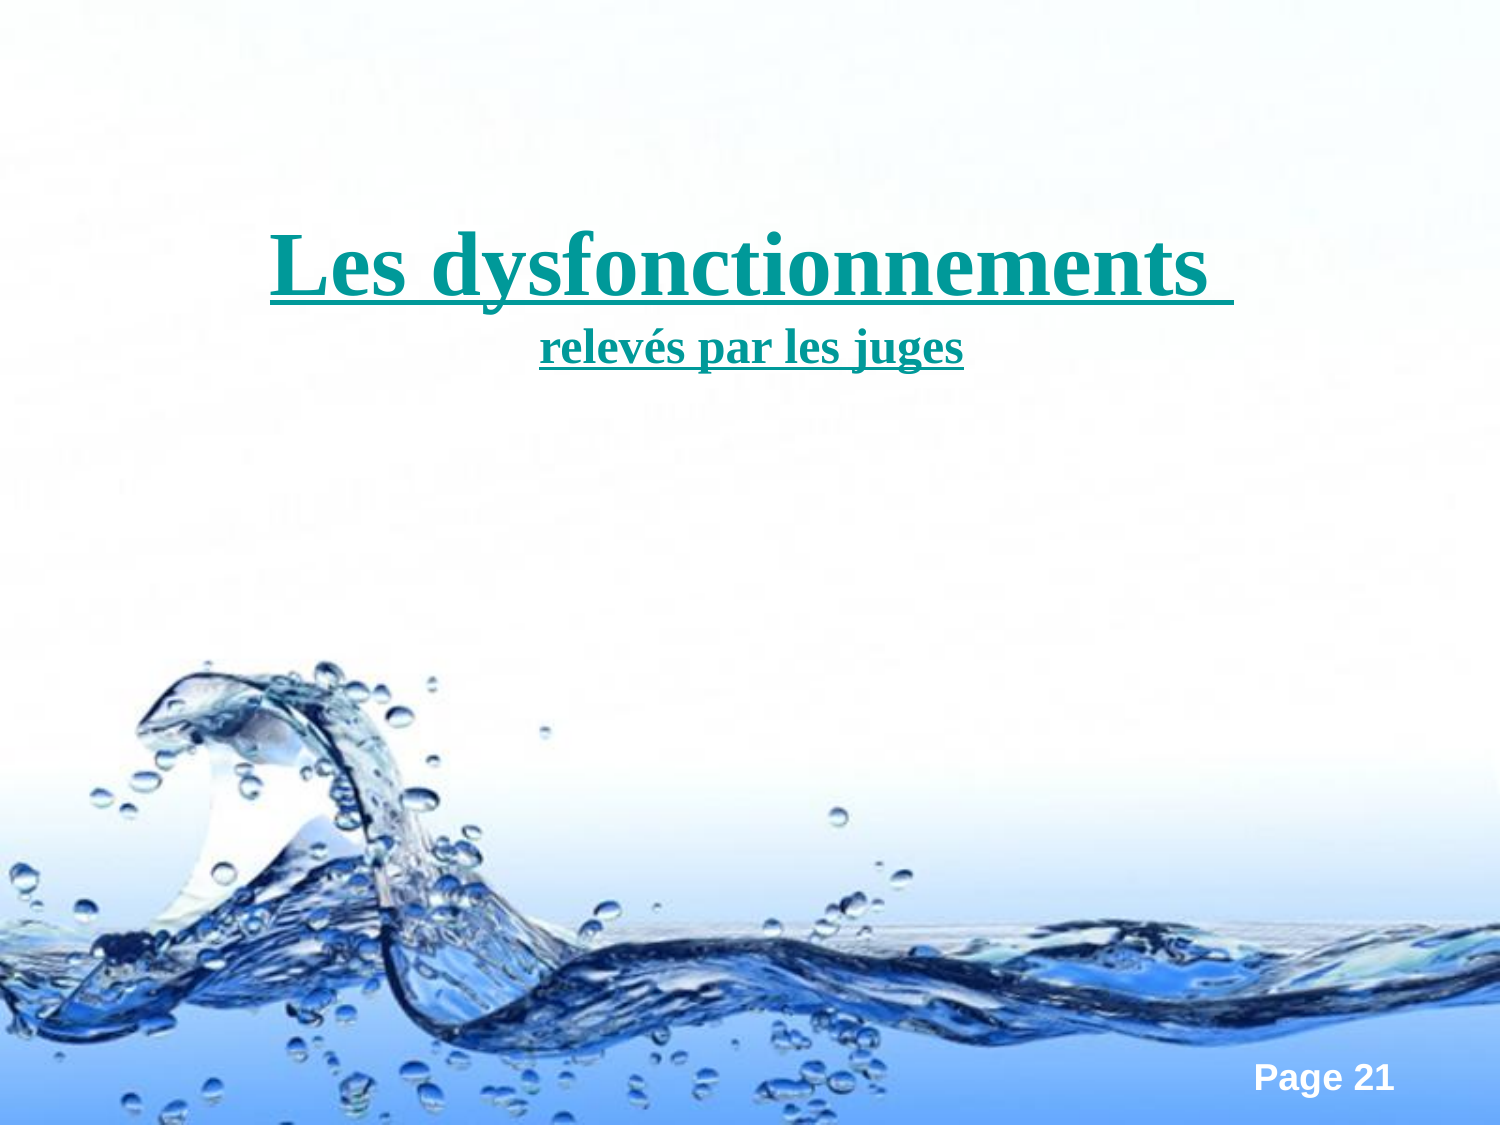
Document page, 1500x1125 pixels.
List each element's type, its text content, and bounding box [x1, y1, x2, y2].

picture [0, 0, 1500, 1125]
title Les dysfonctionnements relevés par les juges [76, 196, 1427, 384]
